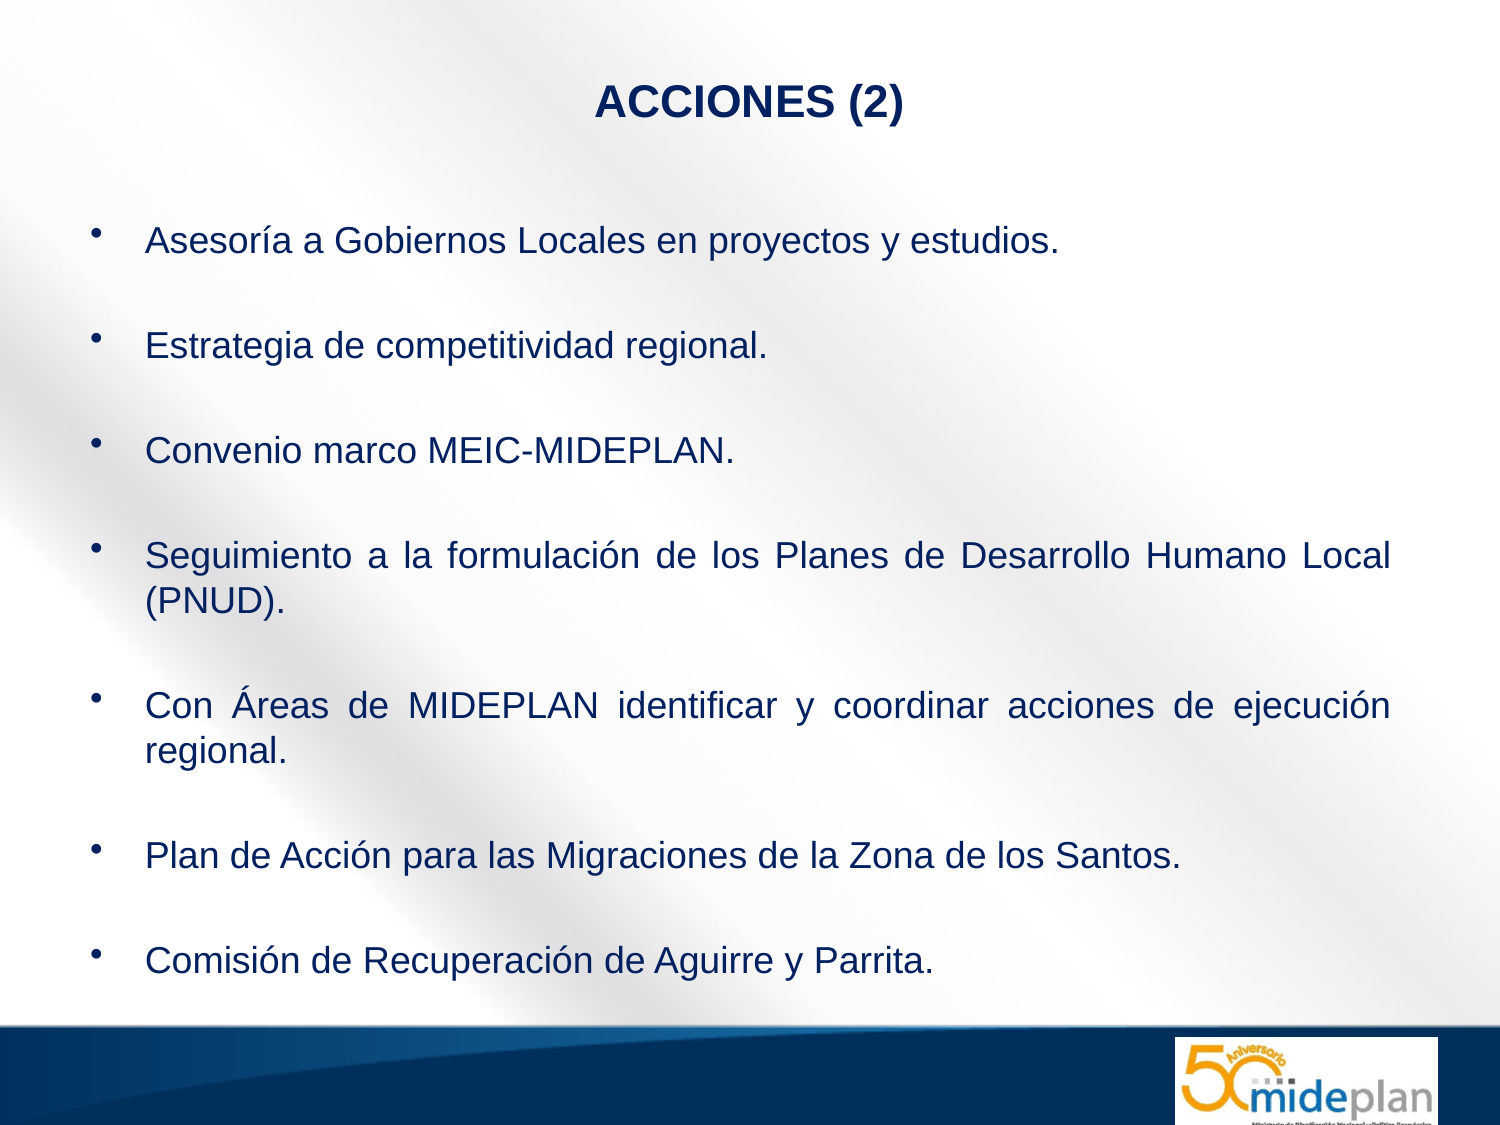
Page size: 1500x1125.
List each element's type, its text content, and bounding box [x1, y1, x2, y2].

picture [0, 0, 1500, 1125]
text_box Asesoría a Gobiernos Locales en proyectos y estudios. Estrategia de competitividad regional. Convenio marco MEIC-MIDEPLAN. Seguimiento a la formulación de los Planes de Desarrollo Humano Local (PNUD). Con Áreas de MIDEPLAN identificar y coordinar acciones de ejecución regional. Plan de Acción para las Migraciones de la Zona de los Santos. Comisión de Recuperación de Aguirre y Parrita. [75, 208, 1407, 994]
title ACCIONES (2) [74, 4, 1426, 193]
list [74, 262, 1426, 1006]
